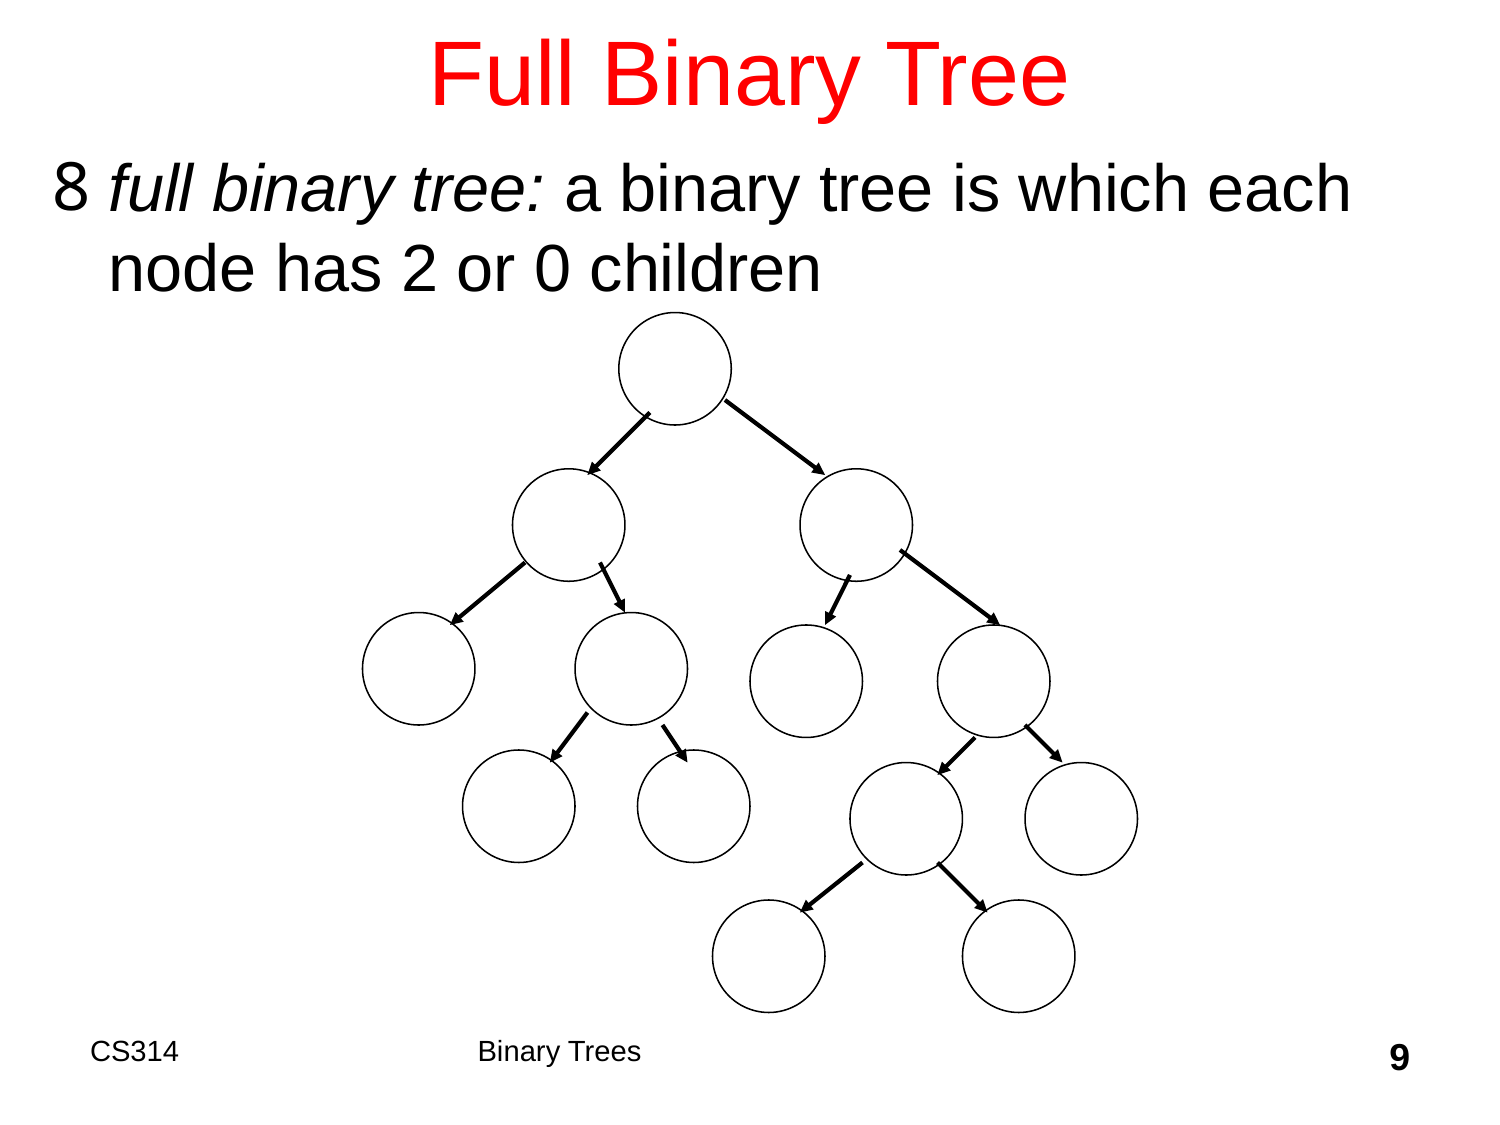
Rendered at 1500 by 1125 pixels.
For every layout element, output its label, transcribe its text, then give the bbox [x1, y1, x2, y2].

text_box [512, 468, 625, 582]
text_box [550, 712, 588, 761]
text_box [899, 549, 1000, 625]
text_box [825, 574, 851, 625]
text_box [712, 900, 826, 1013]
text_box [618, 312, 732, 426]
text_box [462, 750, 576, 863]
text_box [1025, 762, 1138, 876]
text_box [362, 612, 475, 726]
text_box [599, 562, 625, 612]
text_box [800, 468, 913, 582]
slide_number CS314 [74, 1024, 451, 1101]
text_box [575, 612, 688, 726]
text_box [750, 624, 863, 738]
text_box [1024, 724, 1063, 763]
text_box [724, 399, 826, 475]
text_box [849, 762, 963, 876]
footer Binary Trees [462, 1024, 1038, 1101]
list full binary tree: a binary tree is which each node has 2 or 0 children [37, 137, 1463, 1038]
slide_number 9 [1112, 1038, 1426, 1101]
text_box [962, 900, 1075, 1013]
text_box [937, 624, 1051, 738]
title Full Binary Tree [112, 0, 1388, 137]
text_box [637, 750, 751, 863]
text_box [938, 737, 976, 774]
text_box [801, 862, 863, 912]
text_box [588, 412, 651, 474]
text_box [451, 562, 526, 624]
text_box [937, 862, 987, 911]
